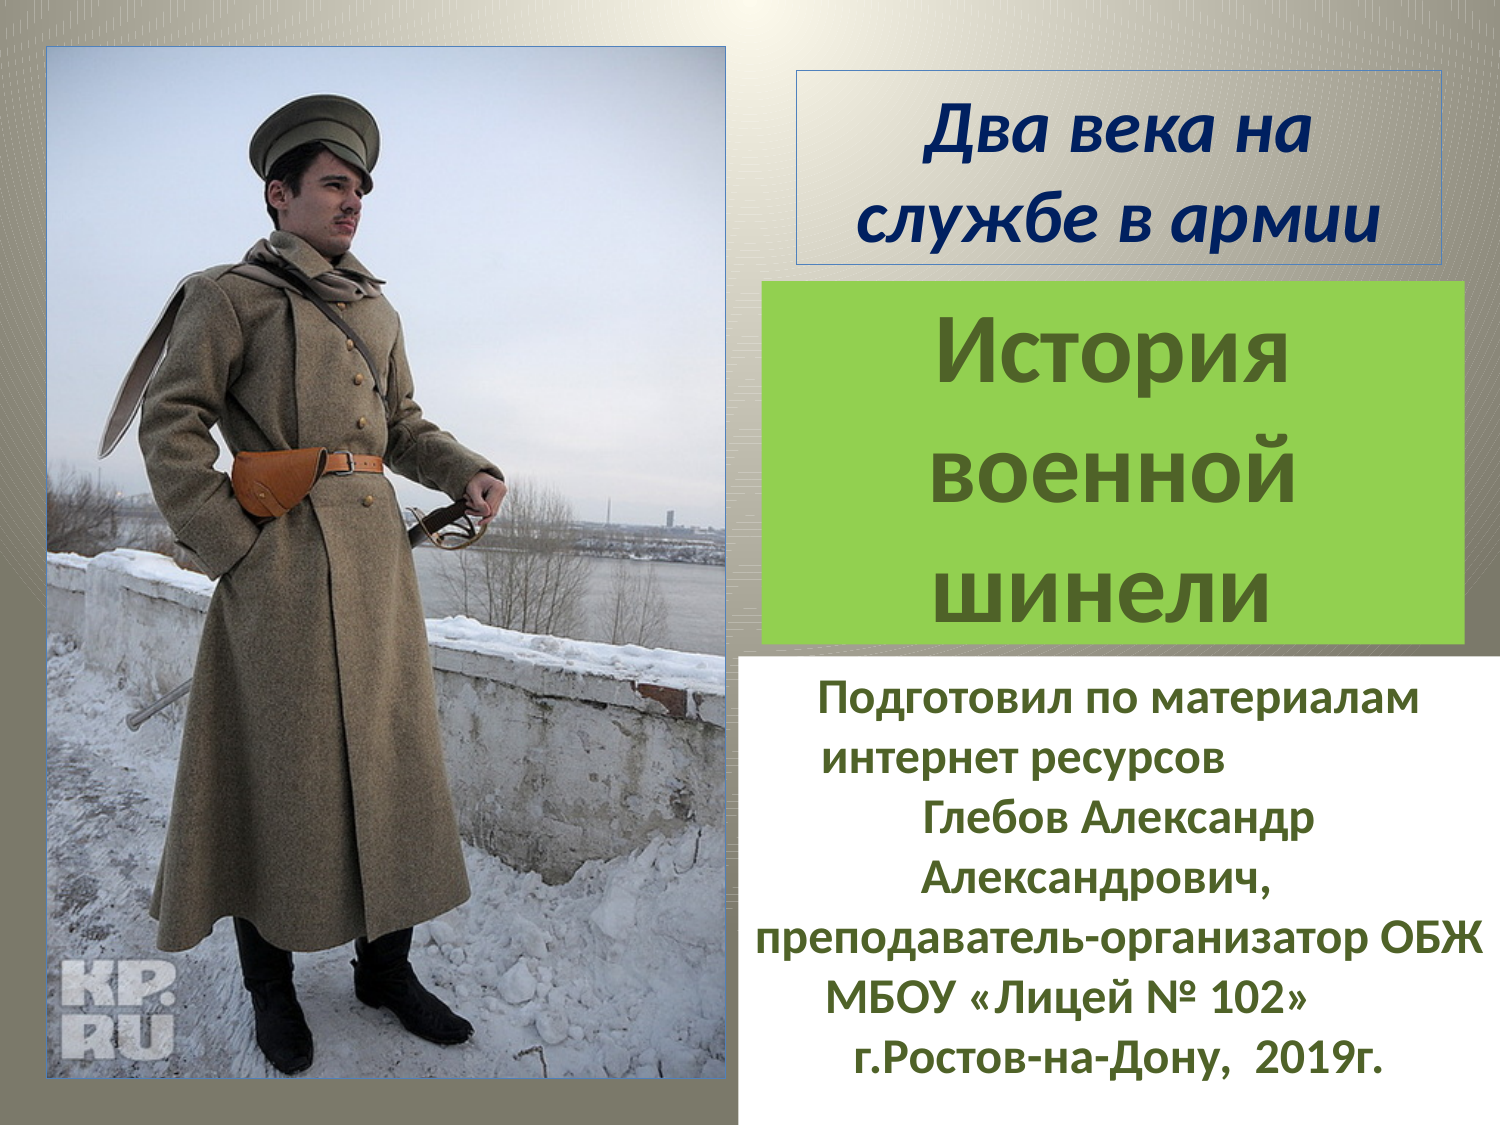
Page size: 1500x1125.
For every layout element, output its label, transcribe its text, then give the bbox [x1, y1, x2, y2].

picture [46, 46, 727, 1079]
text_box Два века на службе в армии [796, 70, 1442, 265]
subtitle Подготовил по материалам интернет ресурсов Глебов Александр Александрович, преподаватель-организатор ОБЖ МБОУ «Лицей № 102» г.Ростов-на-Дону, 2019г. [738, 656, 1500, 1125]
title История военной шинели [761, 281, 1465, 645]
